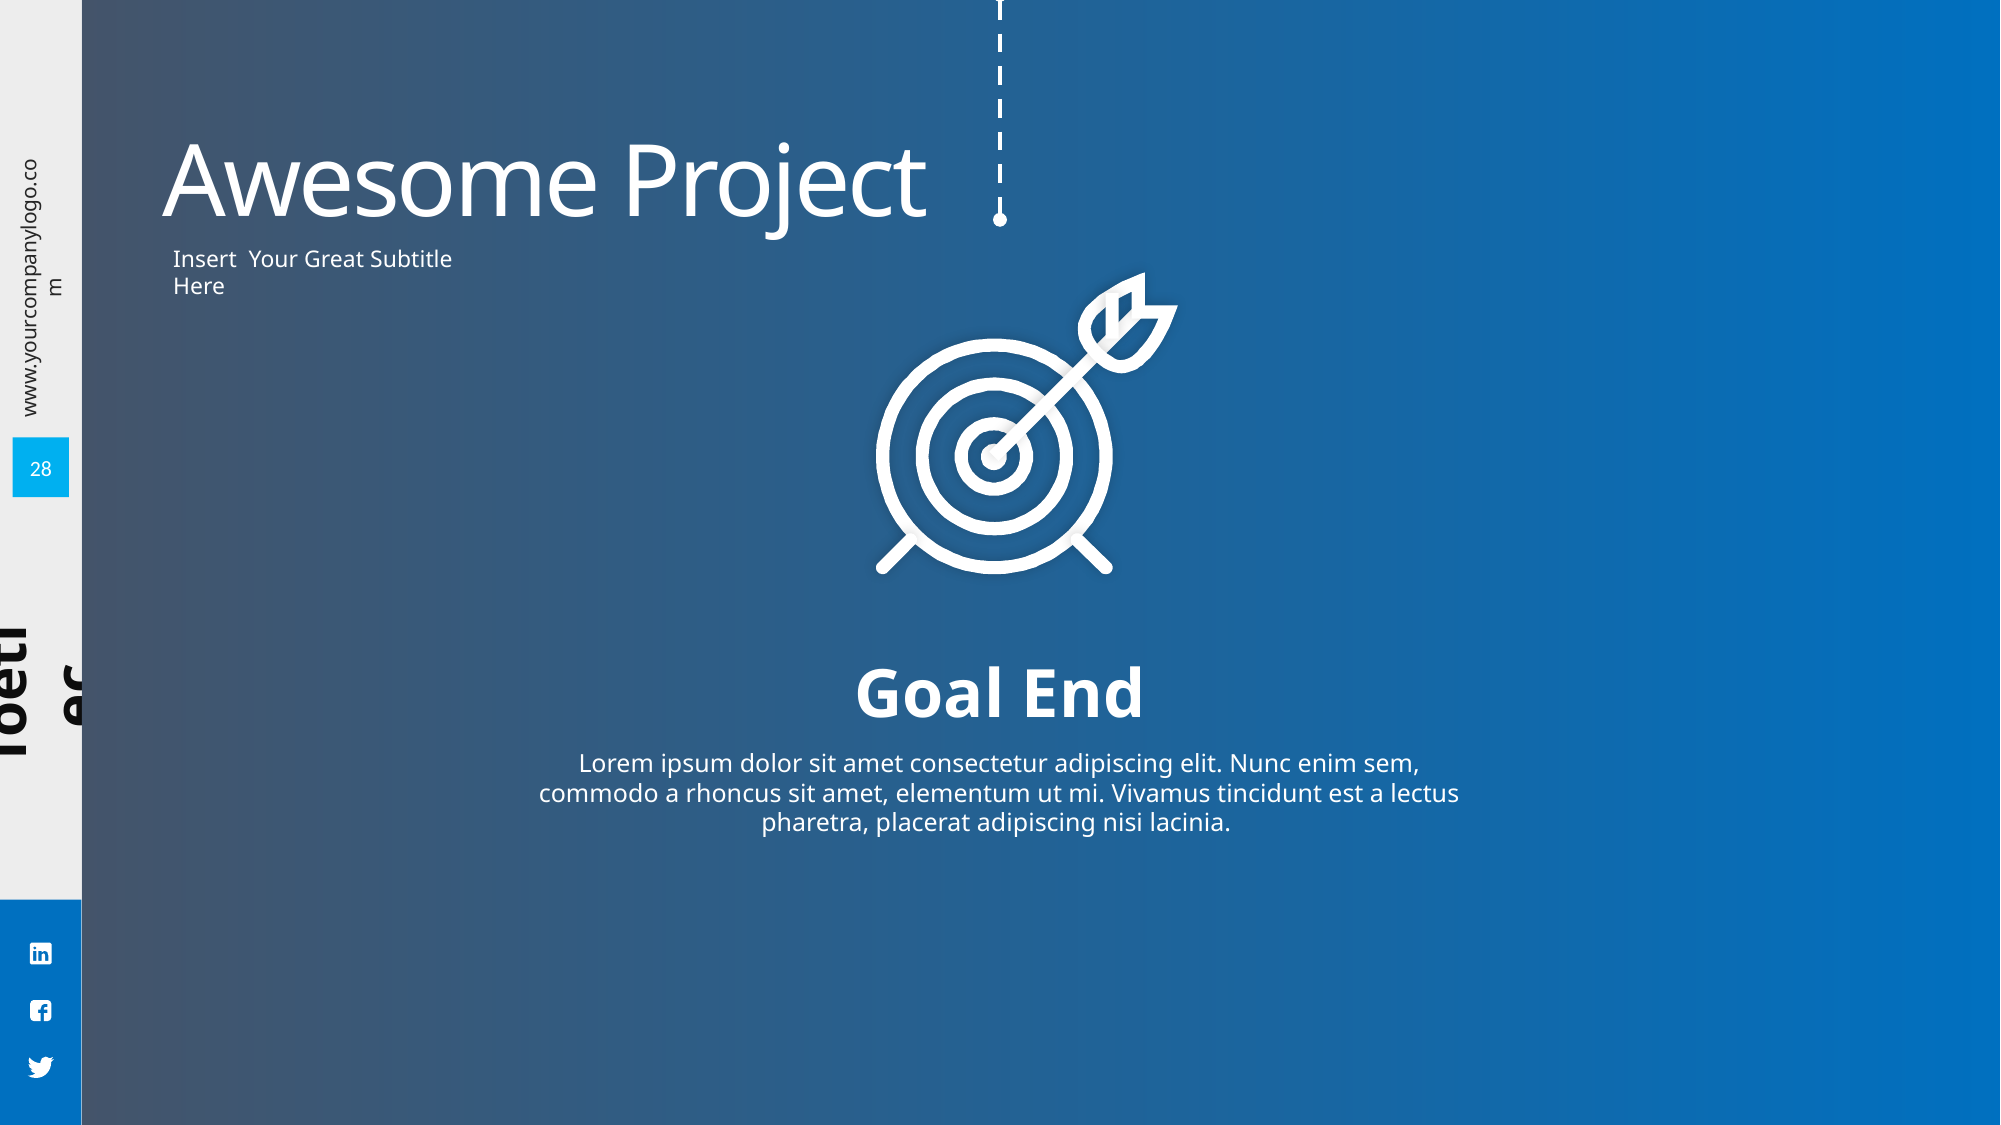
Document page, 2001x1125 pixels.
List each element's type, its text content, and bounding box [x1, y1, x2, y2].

slide_number 28 [12, 437, 69, 498]
picture [81, 0, 2000, 1125]
